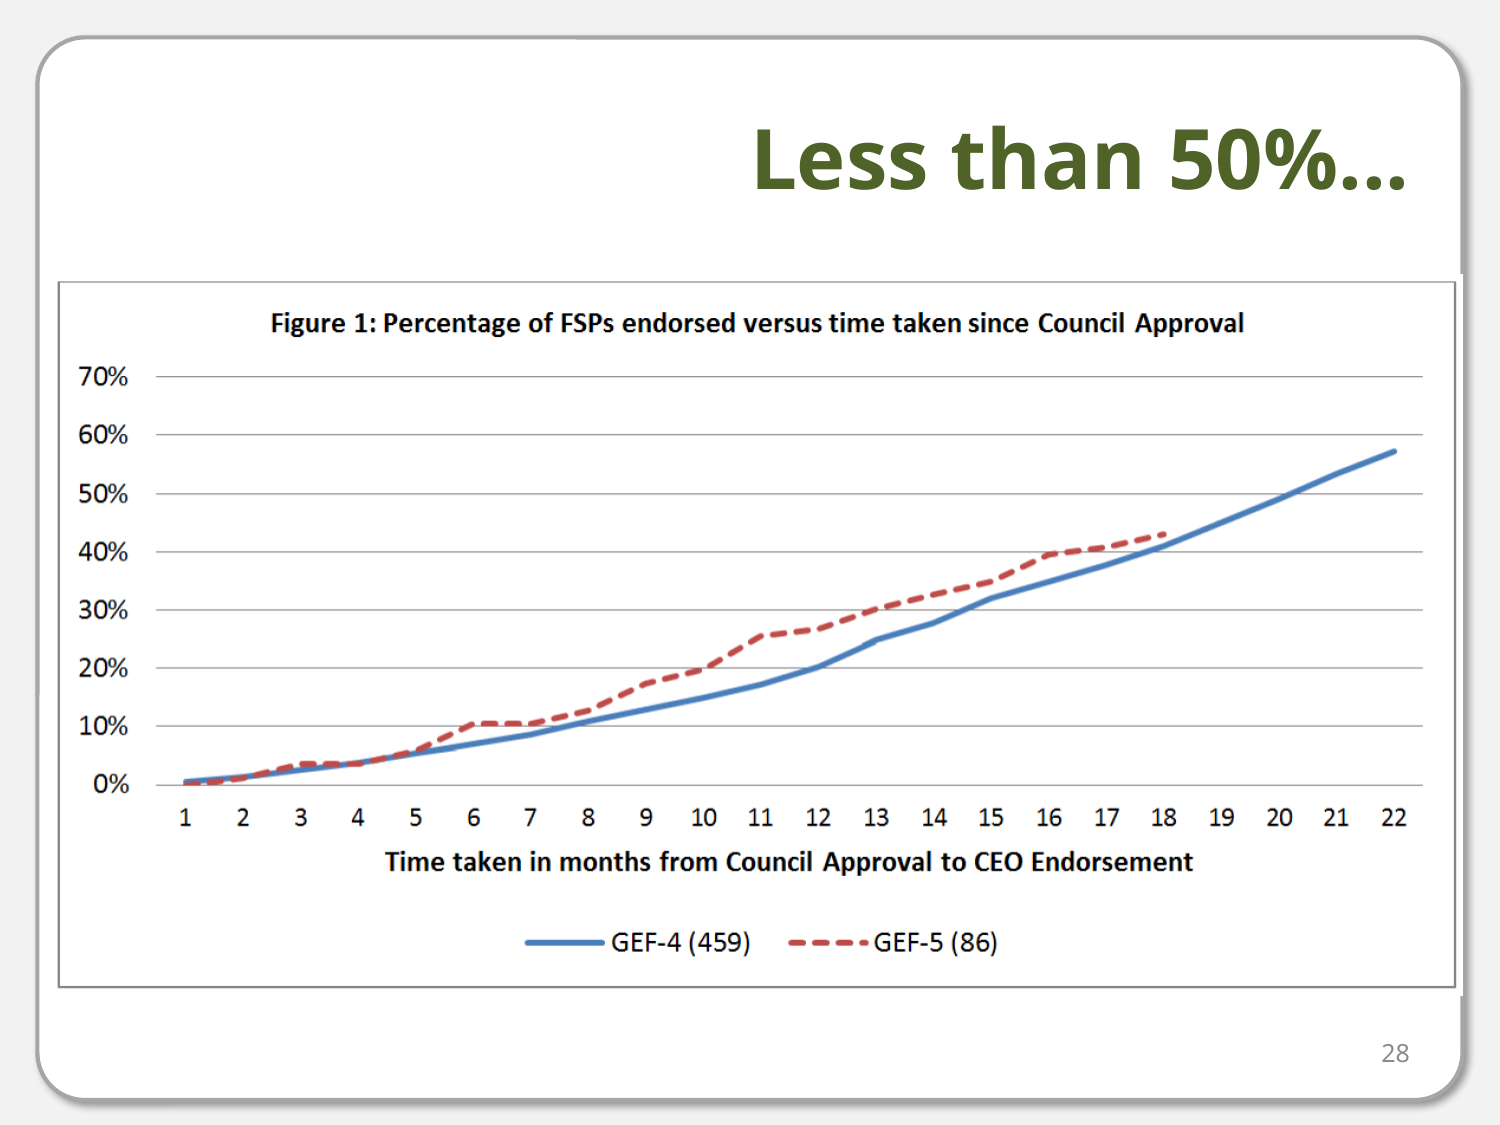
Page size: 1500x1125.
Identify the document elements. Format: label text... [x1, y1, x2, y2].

picture [52, 274, 1463, 996]
title Less than 50%... [75, 62, 1425, 250]
slide_number 28 [1074, 1025, 1425, 1085]
